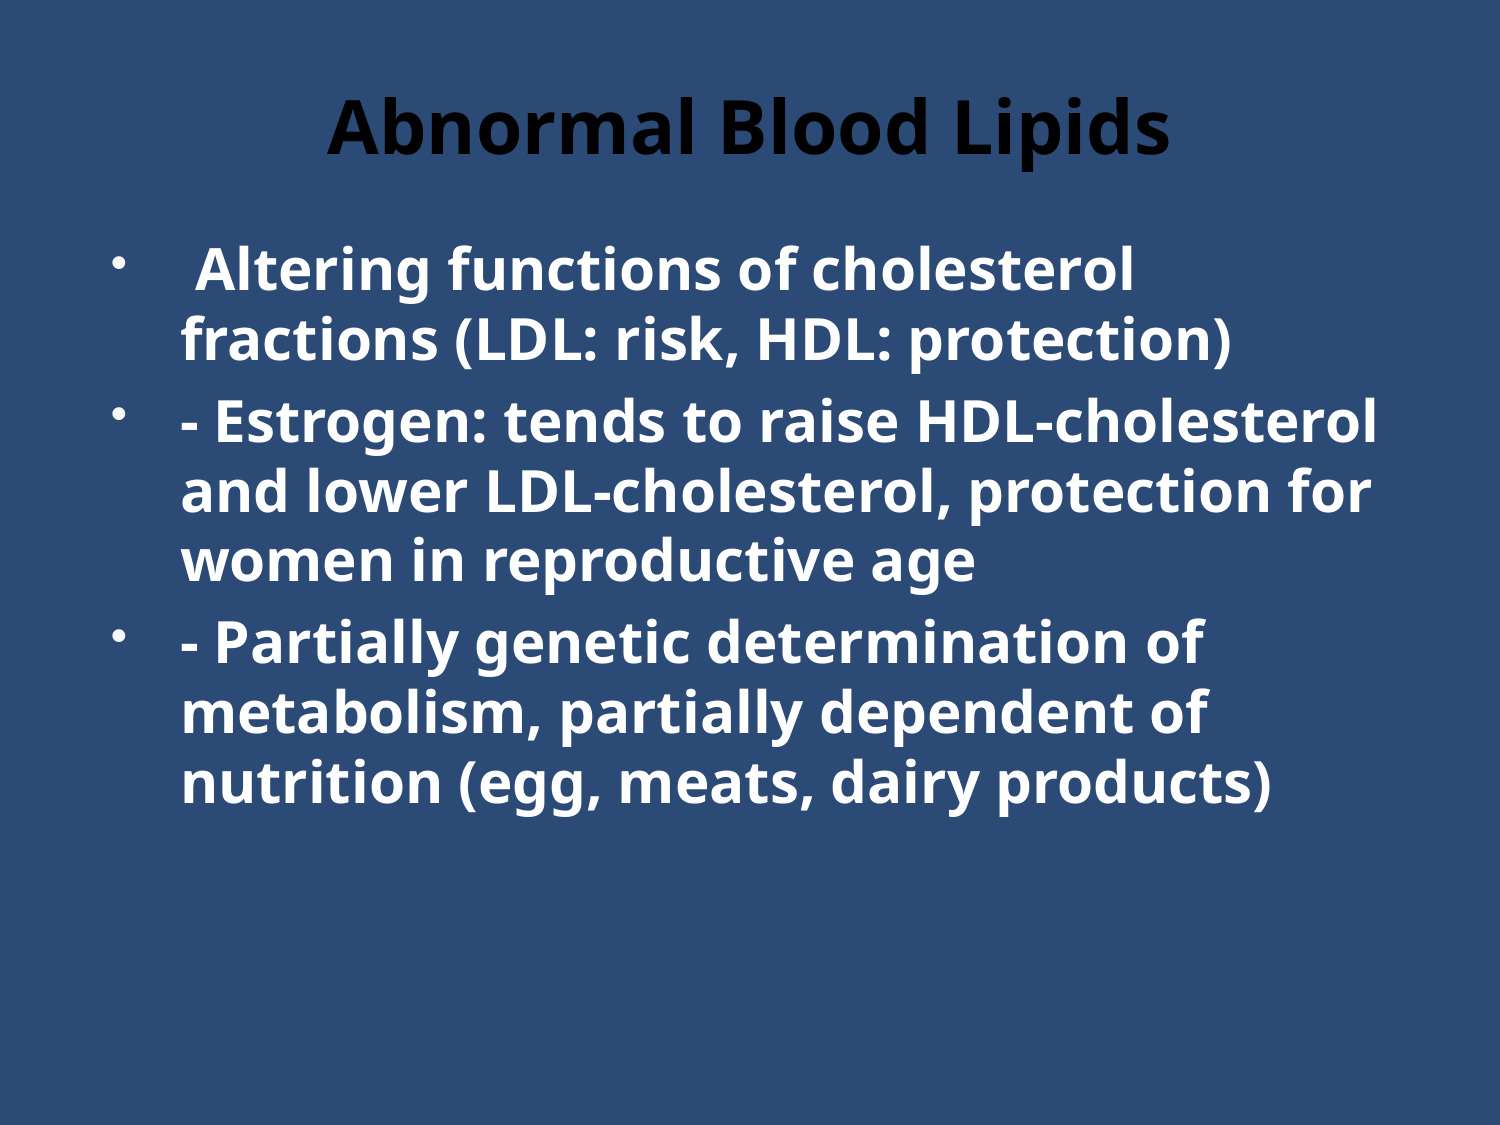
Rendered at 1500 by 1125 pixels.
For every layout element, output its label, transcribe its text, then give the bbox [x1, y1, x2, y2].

list Altering functions of cholesterol fractions (LDL: risk, HDL: protection) - Estrogen: tends to raise HDL-cholesterol and lower LDL-cholesterol, protection for women in reproductive age - Partially genetic determination of metabolism, partially dependent of nutrition (egg, meats, dairy products) [74, 224, 1426, 968]
title Abnormal Blood Lipids [75, 46, 1425, 202]
